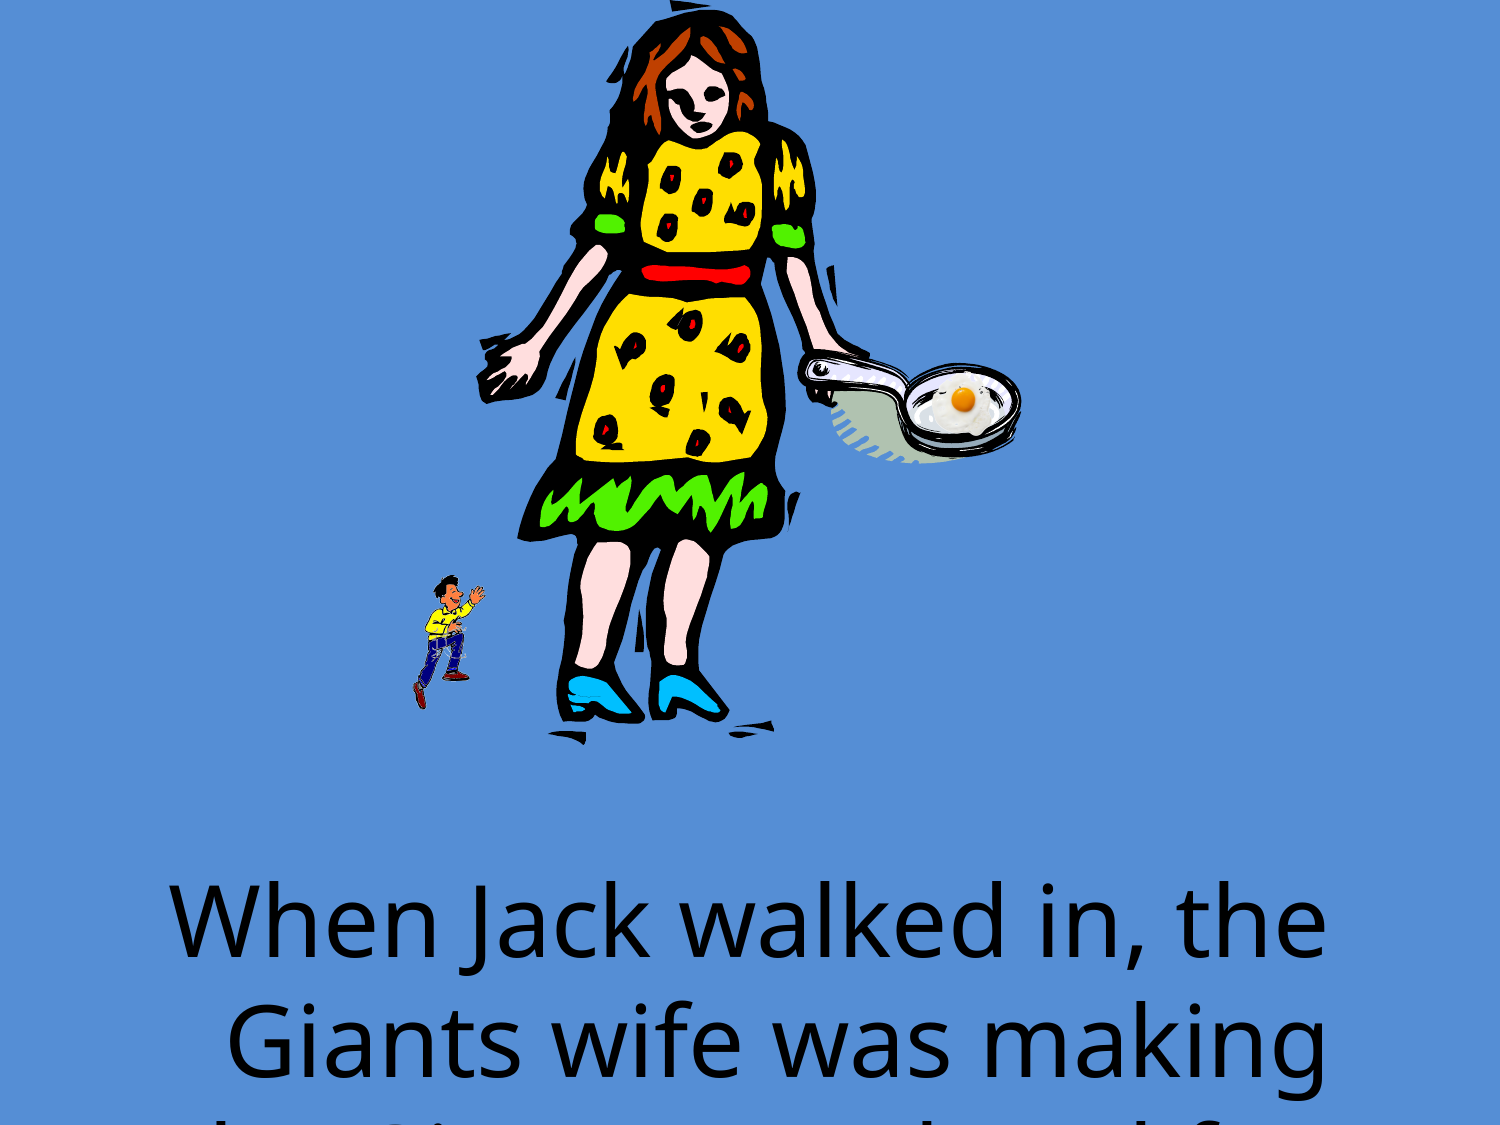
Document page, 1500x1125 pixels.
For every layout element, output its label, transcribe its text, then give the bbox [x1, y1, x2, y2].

list When Jack walked in, the Giants wife was making the Giant some breakfast. [99, 849, 1400, 1093]
picture [412, 0, 1023, 746]
